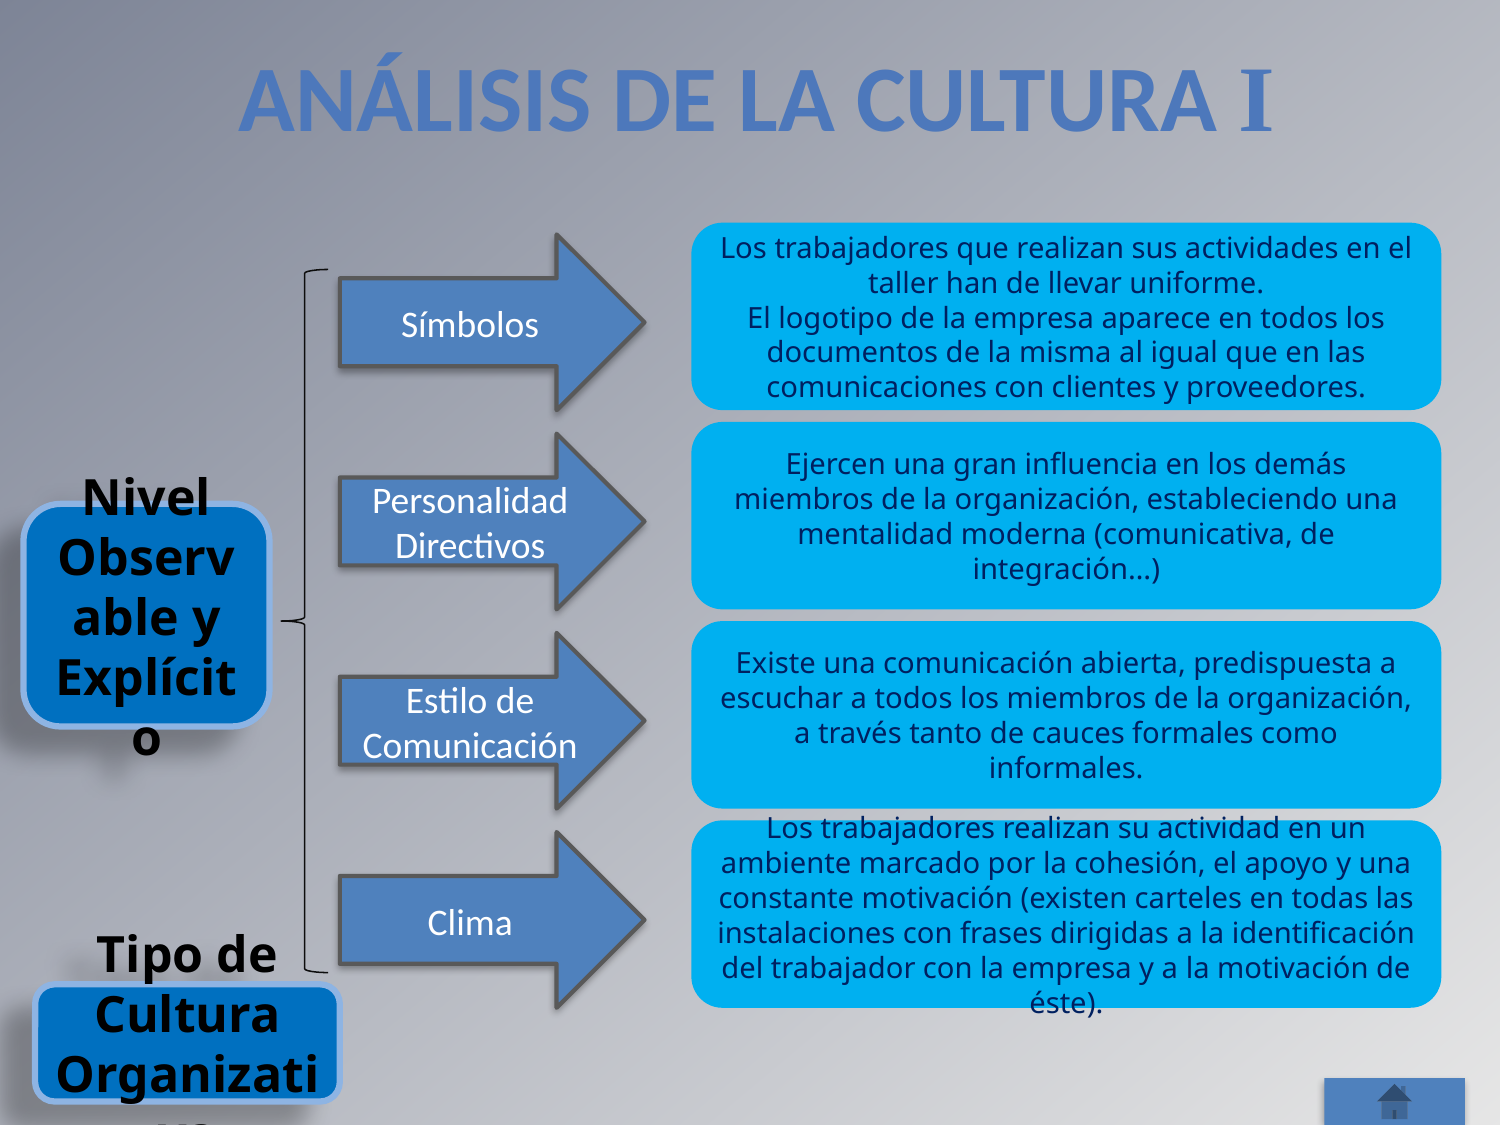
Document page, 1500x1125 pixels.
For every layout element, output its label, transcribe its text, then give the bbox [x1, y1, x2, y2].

text_box Estilo de Comunicación [337, 630, 647, 811]
text_box Los trabajadores realizan su actividad en un ambiente marcado por la cohesión, el apoyo y una constante motivación (existen carteles en todas las instalaciones con frases dirigidas a la identificación del trabajador con la empresa y a la motivación de éste). [689, 818, 1444, 1010]
text_box Clima [337, 830, 647, 1010]
text_box Personalidad Directivos [337, 431, 647, 612]
text_box Ejercen una gran influencia en los demás miembros de la organización, estableciendo una mentalidad moderna (comunicativa, de integración…) [689, 419, 1444, 612]
text_box Los trabajadores que realizan sus actividades en el taller han de llevar uniforme. El logotipo de la empresa aparece en todos los documentos de la misma al igual que en las comunicaciones con clientes y proveedores. [689, 220, 1444, 413]
text_box [280, 268, 329, 974]
text_box Existe una comunicación abierta, predispuesta a escuchar a todos los miembros de la organización, a través tanto de cauces formales como informales. [689, 618, 1444, 811]
text_box Nivel Observable y Explícito [21, 501, 272, 729]
text_box [1322, 1076, 1467, 1125]
text_box Símbolos [337, 232, 647, 413]
text_box Tipo de Cultura Organizativa [32, 982, 342, 1104]
title Análisis de la Cultura I [82, 0, 1432, 188]
